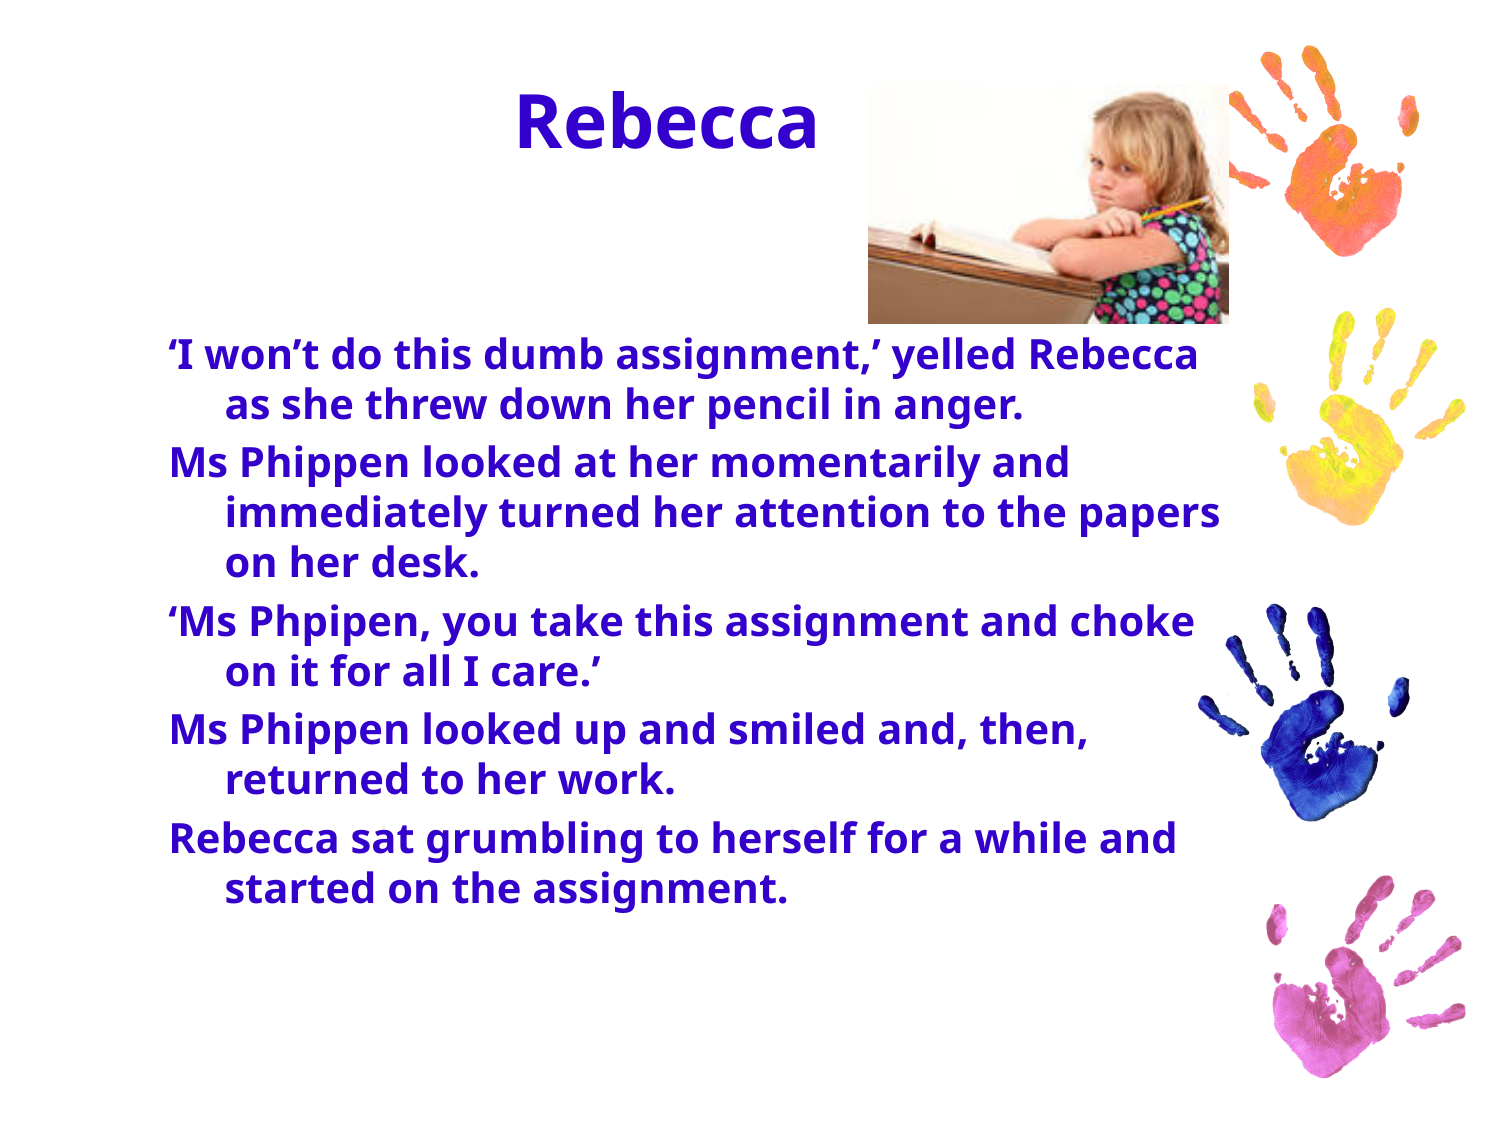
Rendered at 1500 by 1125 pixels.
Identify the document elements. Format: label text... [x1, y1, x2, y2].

title Rebecca [112, 24, 1176, 213]
picture [867, 0, 1500, 1125]
list ‘I won’t do this dumb assignment,’ yelled Rebecca as she threw down her pencil in anger. Ms Phippen looked at her momentarily and immediately turned her attention to the papers on her desk. ‘Ms Phpipen, you take this assignment and choke on it for all I care.’ Ms Phippen looked up and smiled and, then, returned to her work. Rebecca sat grumbling to herself for a while and started on the assignment. [76, 320, 1270, 1066]
